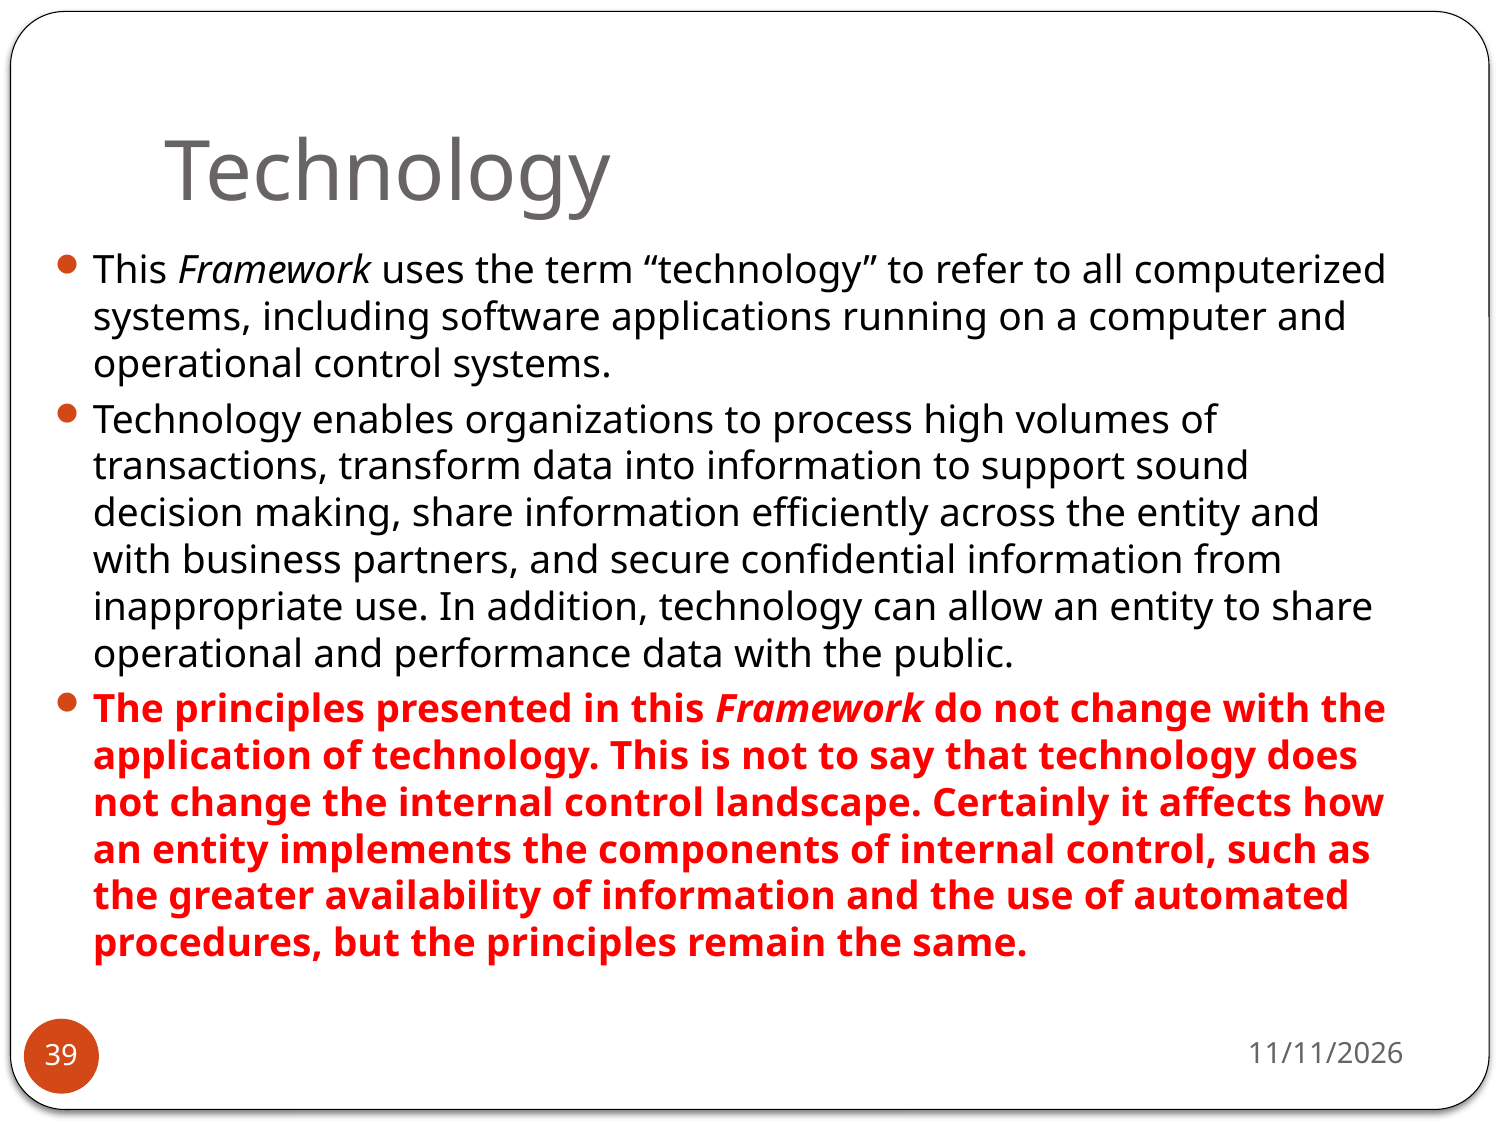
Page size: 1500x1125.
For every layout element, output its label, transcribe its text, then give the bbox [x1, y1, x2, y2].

slide_number 39 [23, 1018, 99, 1094]
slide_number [1012, 1015, 1419, 1094]
list This Framework uses the term “technology” to refer to all computerized systems, including software applications running on a computer and operational control systems. Technology enables organizations to process high volumes of transactions, transform data into information to support sound decision making, share information efficiently across the entity and with business partners, and secure confidential information from inappropriate use. In addition, technology can allow an entity to share operational and performance data with the public. The principles presented in this Framework do not change with the application of technology. This is not to say that technology does not change the internal control landscape. Certainly it affects how an entity implements the components of internal control, such as the greater availability of information and the use of automated procedures, but the principles remain the same. [40, 237, 1425, 988]
title Technology [150, 45, 1425, 233]
